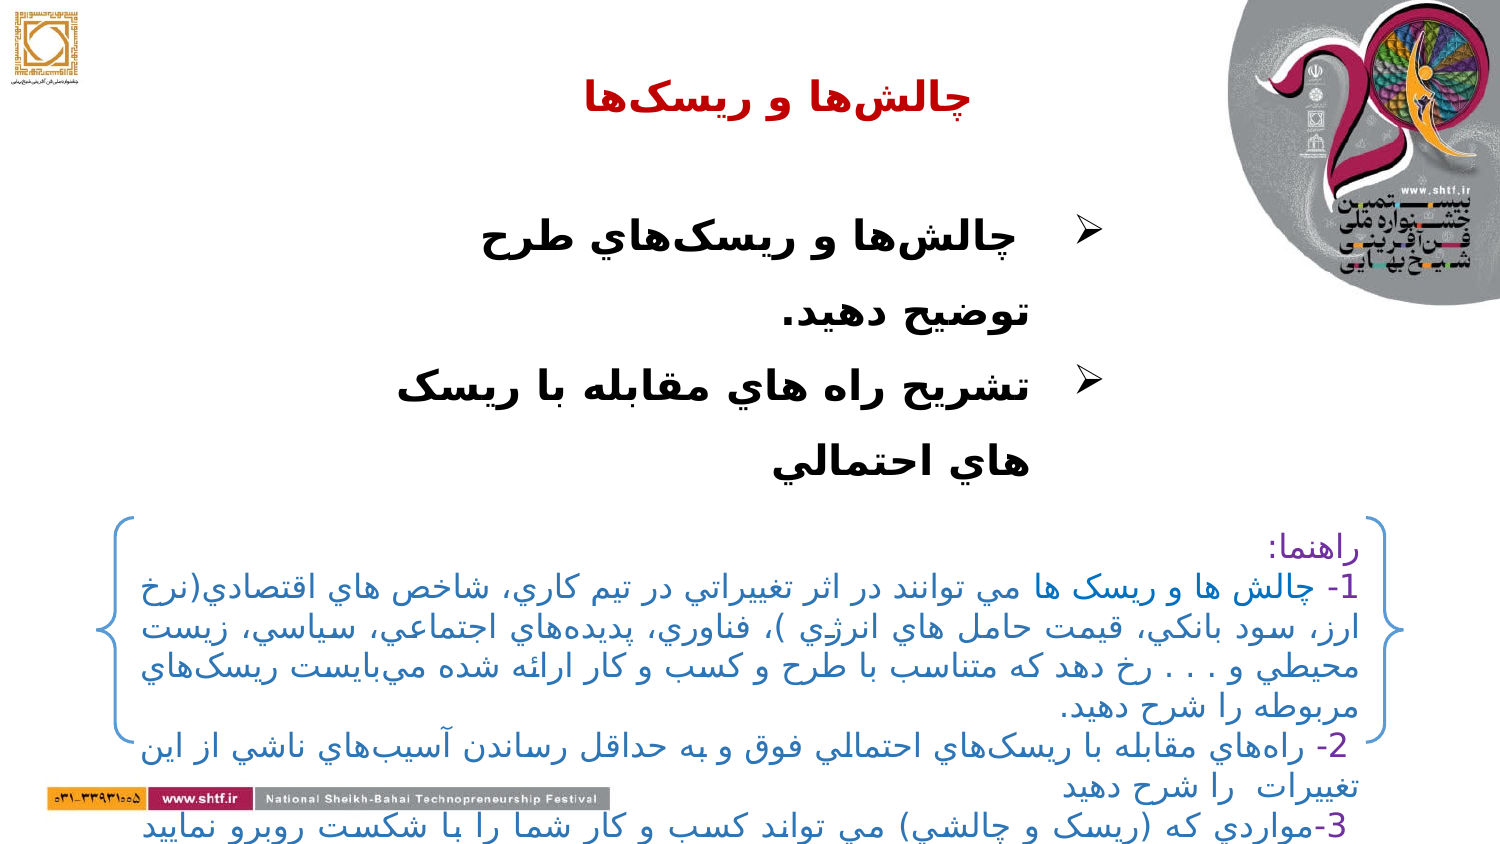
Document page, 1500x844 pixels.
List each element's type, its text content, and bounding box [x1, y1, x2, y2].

text_box [96, 518, 124, 742]
title چالش‌ها و ريسک‌ها [151, 34, 1392, 162]
text_box راهنما: 1- چالش ها و ريسک ها مي توانند در اثر تغييراتي در تيم کاري، شاخص هاي اقتصادي(نرخ ارز، سود بانکي، قيمت حامل هاي انرژي )، فناوري، پديده‌هاي اجتماعي، سياسي، زيست محيطي و . . . رخ دهد که متناسب با طرح و کسب و کار ارائه شده مي‌بايست ريسک‌هاي مربوطه را شرح دهيد. 2- راه‌هاي مقابله با ريسک‌هاي احتمالي فوق و به حداقل رساندن آسيب‌هاي ناشي از اين تغييرات را شرح دهيد 3-مواردي که (ريسک و چالشي) مي تواند کسب و کار شما را با شکست روبرو نماييد ذکر کنيد [124, 517, 1375, 844]
text_box [1375, 518, 1404, 742]
text_box چالش‌ها و ريسک‌هاي طرح توضيح دهيد. تشريح راه هاي مقابله با ريسک هاي احتمالي [378, 176, 1122, 517]
picture [0, 0, 1500, 844]
